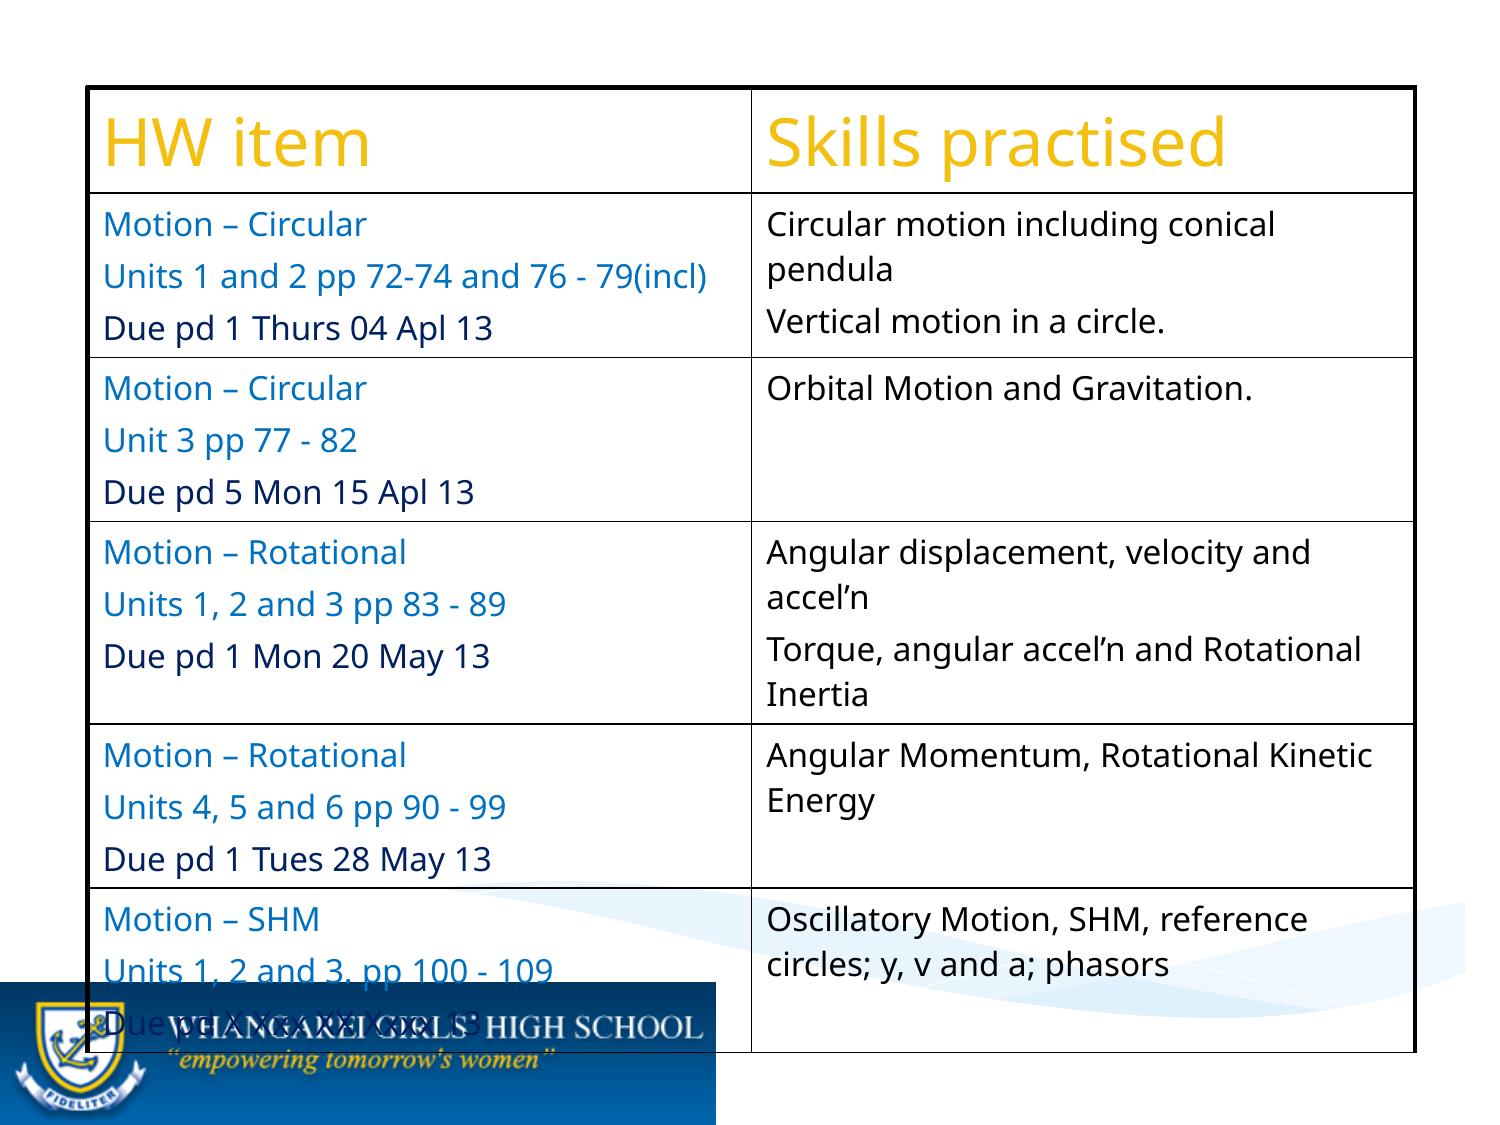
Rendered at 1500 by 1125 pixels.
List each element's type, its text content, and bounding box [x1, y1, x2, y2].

table_header Skills practised [752, 90, 1413, 192]
table_cell Circular motion including conical pendula Vertical motion in a circle. [752, 194, 1413, 357]
table_cell Motion – Circular Unit 3 pp 77 - 82 Due pd 5 Mon 15 Apl 13 [90, 358, 751, 521]
table_cell Motion – Circular Units 1 and 2 pp 72-74 and 76 - 79(incl) Due pd 1 Thurs 04 Apl 13 [90, 194, 751, 357]
table_header HW item [90, 90, 751, 192]
table_cell Angular displacement, velocity and accel’n Torque, angular accel’n and Rotational Inertia [752, 522, 1413, 723]
table_cell Angular Momentum, Rotational Kinetic Energy [752, 725, 1413, 887]
table_cell Motion – SHM Units 1, 2 and 3. pp 100 - 109 Due pd X Xxx XX Xxxx 13 [90, 889, 751, 1052]
table_cell Oscillatory Motion, SHM, reference circles; y, v and a; phasors [752, 889, 1413, 1052]
table_cell Motion – Rotational Units 1, 2 and 3 pp 83 - 89 Due pd 1 Mon 20 May 13 [90, 522, 751, 723]
picture [0, 982, 716, 1125]
table_cell Orbital Motion and Gravitation. [752, 358, 1413, 521]
table_cell Motion – Rotational Units 4, 5 and 6 pp 90 - 99 Due pd 1 Tues 28 May 13 [90, 725, 751, 887]
